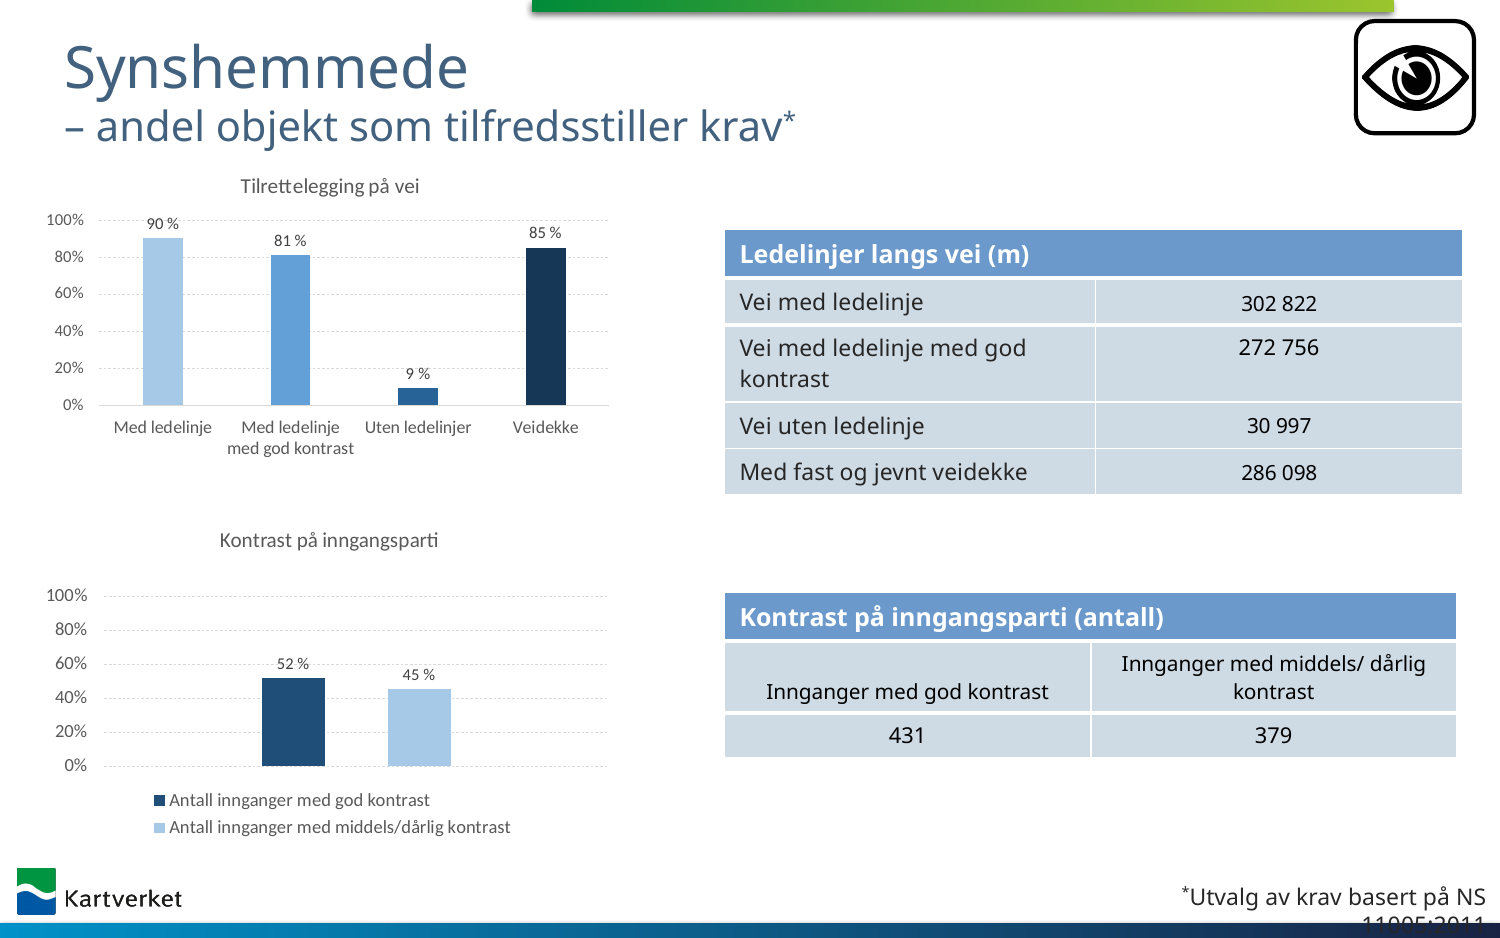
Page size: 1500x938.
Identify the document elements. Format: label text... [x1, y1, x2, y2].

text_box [1355, 20, 1475, 134]
table_cell Innganger med god kontrast [725, 643, 1090, 711]
table_cell 30 997 [1096, 403, 1462, 448]
table_cell Innganger med middels/ dårlig kontrast [1092, 643, 1456, 711]
table_cell Vei med ledelinje med god kontrast [725, 327, 1095, 401]
table_cell 379 [1092, 715, 1456, 757]
text_box *Utvalg av krav basert på NS 11005:2011 [1068, 873, 1500, 938]
table_header Ledelinjer langs vei (m) [725, 230, 1462, 276]
table_cell 272 756 [1096, 327, 1462, 401]
table_cell Vei uten ledelinje [725, 403, 1095, 448]
table_cell 302 822 [1096, 280, 1462, 323]
table_cell 286 098 [1096, 449, 1462, 494]
table_cell 431 [725, 715, 1090, 757]
picture [41, 520, 618, 846]
table_cell Vei med ledelinje [725, 280, 1095, 323]
table_header Kontrast på inngangsparti (antall) [725, 593, 1456, 639]
picture [41, 166, 619, 492]
text_box Synshemmede – andel objekt som tilfredsstiller krav* [49, 24, 1431, 158]
table_cell Med fast og jevnt veidekke [725, 449, 1095, 494]
